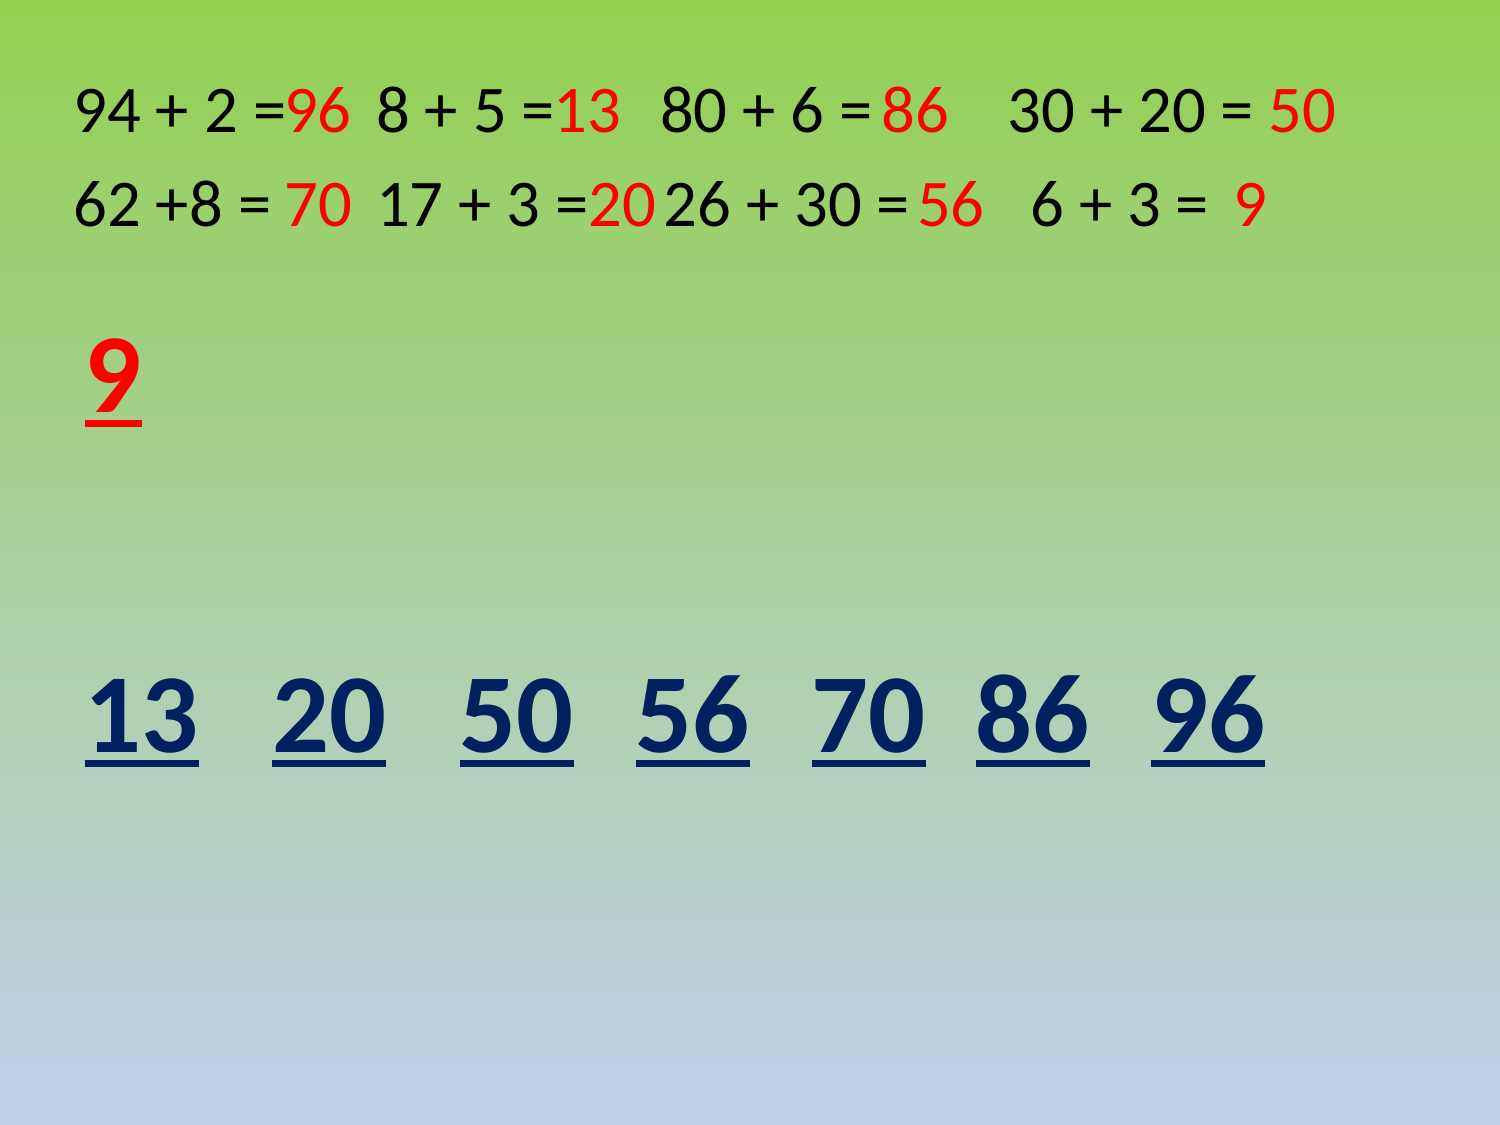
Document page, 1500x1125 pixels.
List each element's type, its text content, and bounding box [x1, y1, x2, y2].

text_box 96 [269, 58, 434, 154]
text_box 9 [1218, 152, 1301, 247]
text_box 9 [70, 292, 176, 443]
text_box 13 [538, 58, 703, 154]
text_box 50 [1253, 58, 1418, 154]
text_box 13 [70, 632, 223, 783]
text_box 56 [902, 152, 1067, 247]
text_box 56 [621, 632, 786, 783]
text_box 20 [257, 632, 434, 783]
text_box 96 [1137, 632, 1301, 783]
text_box 70 [796, 632, 950, 783]
text_box 70 [269, 154, 399, 247]
text_box 50 [445, 632, 598, 783]
text_box 20 [574, 152, 739, 247]
list 94 + 2 = 8 + 5 = 80 + 6 = 30 + 20 = 62 +8 = 17 + 3 = 26 + 30 = 6 + 3 = [58, 58, 1409, 282]
text_box 86 [960, 632, 1137, 783]
text_box 86 [867, 58, 1032, 154]
